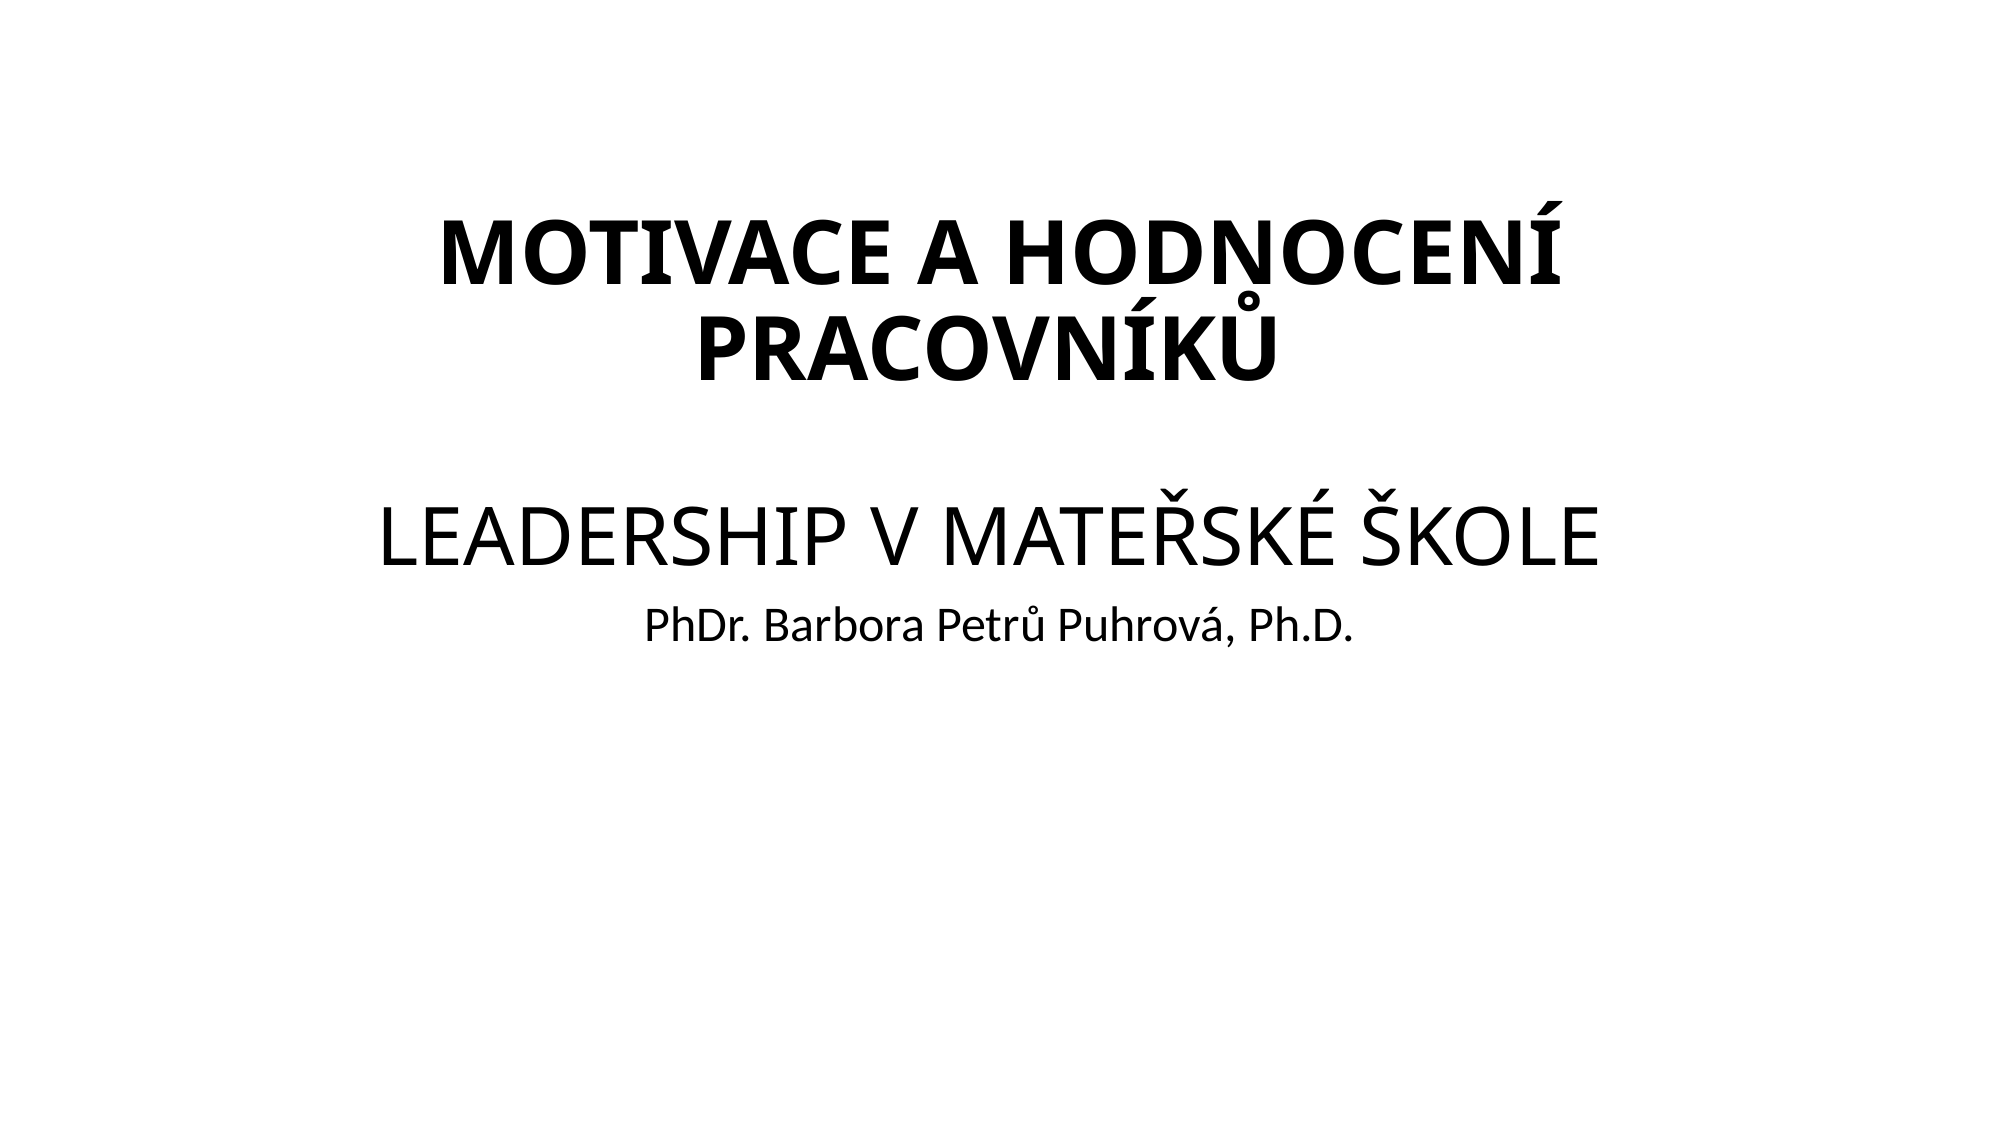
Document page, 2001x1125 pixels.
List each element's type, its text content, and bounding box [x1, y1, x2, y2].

subtitle PhDr. Barbora Petrů Puhrová, Ph.D. [249, 590, 1750, 863]
title MOTIVACE A HODNOCENÍ PRACOVNÍKŮ LEADERSHIP V MATEŘSKÉ ŠKOLE [249, 199, 1750, 590]
